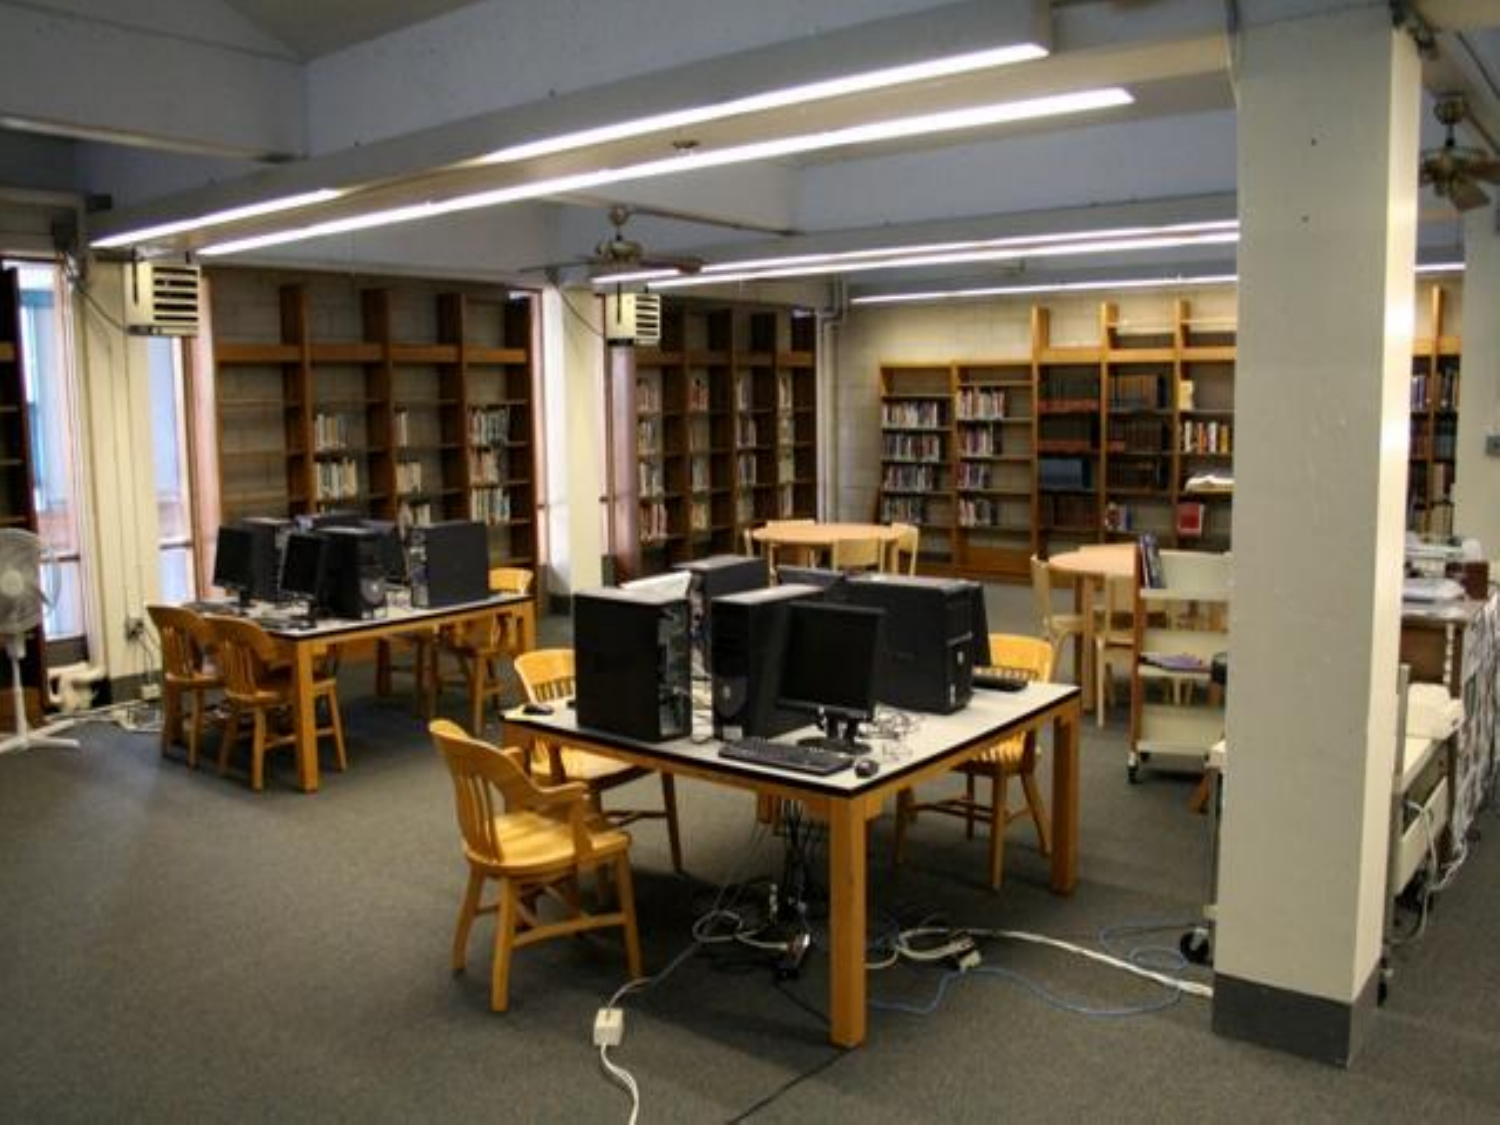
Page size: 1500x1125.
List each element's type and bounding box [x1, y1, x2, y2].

text_box [0, 0, 1500, 1125]
